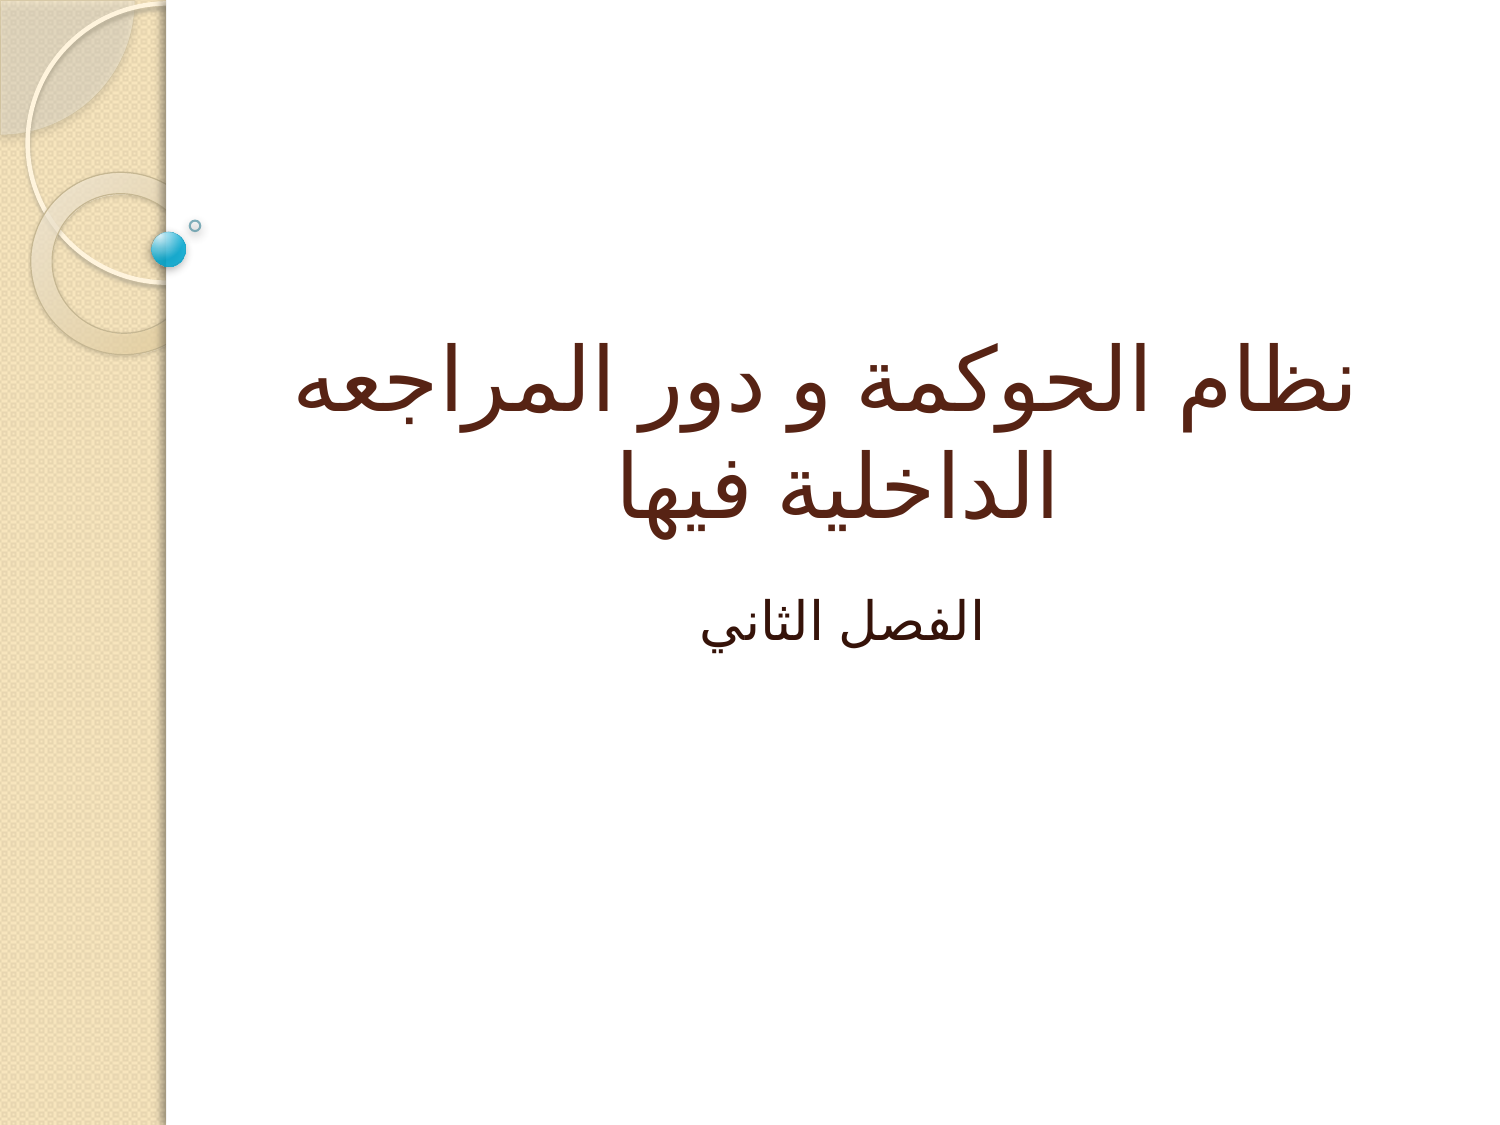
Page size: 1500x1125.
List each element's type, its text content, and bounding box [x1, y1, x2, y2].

title نظام الحوكمة و دور المراجعه الداخلية فيها [218, 302, 1434, 545]
subtitle الفصل الثاني [230, 586, 1446, 874]
